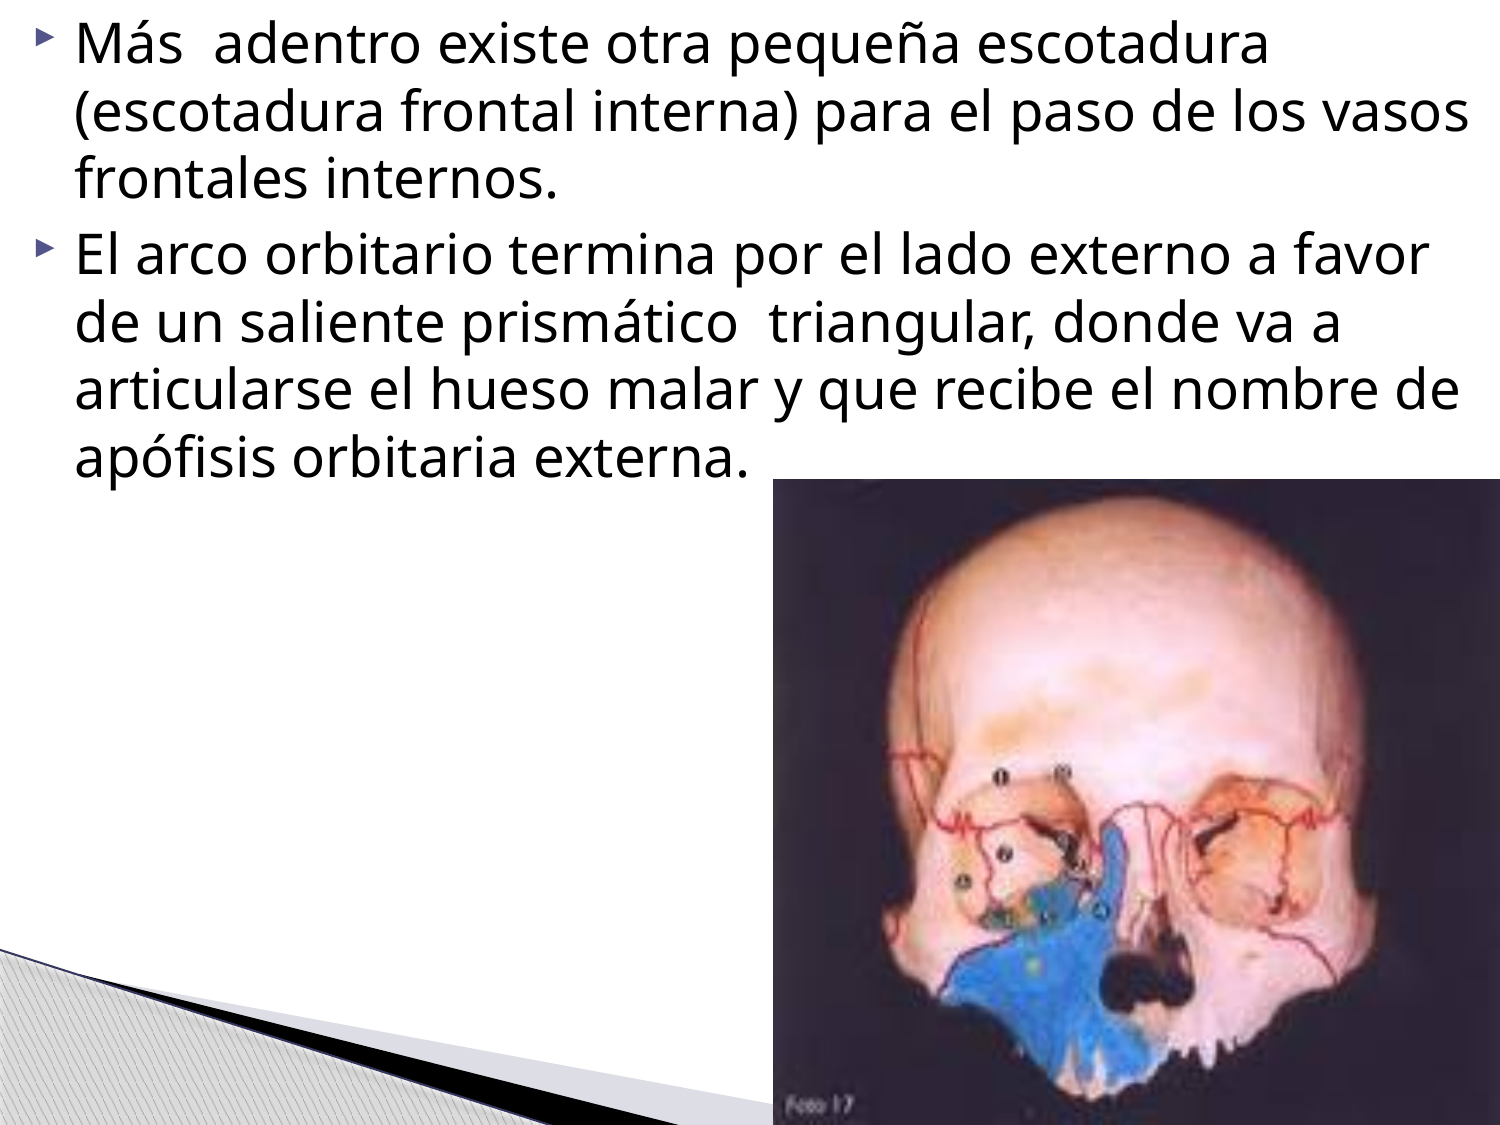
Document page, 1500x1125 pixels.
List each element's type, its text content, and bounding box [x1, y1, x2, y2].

picture [773, 479, 1500, 1125]
list Más adentro existe otra pequeña escotadura (escotadura frontal interna) para el paso de los vasos frontales internos. El arco orbitario termina por el lado externo a favor de un saliente prismático triangular, donde va a articularse el hueso malar y que recibe el nombre de apófisis orbitaria externa. [0, 0, 1500, 986]
